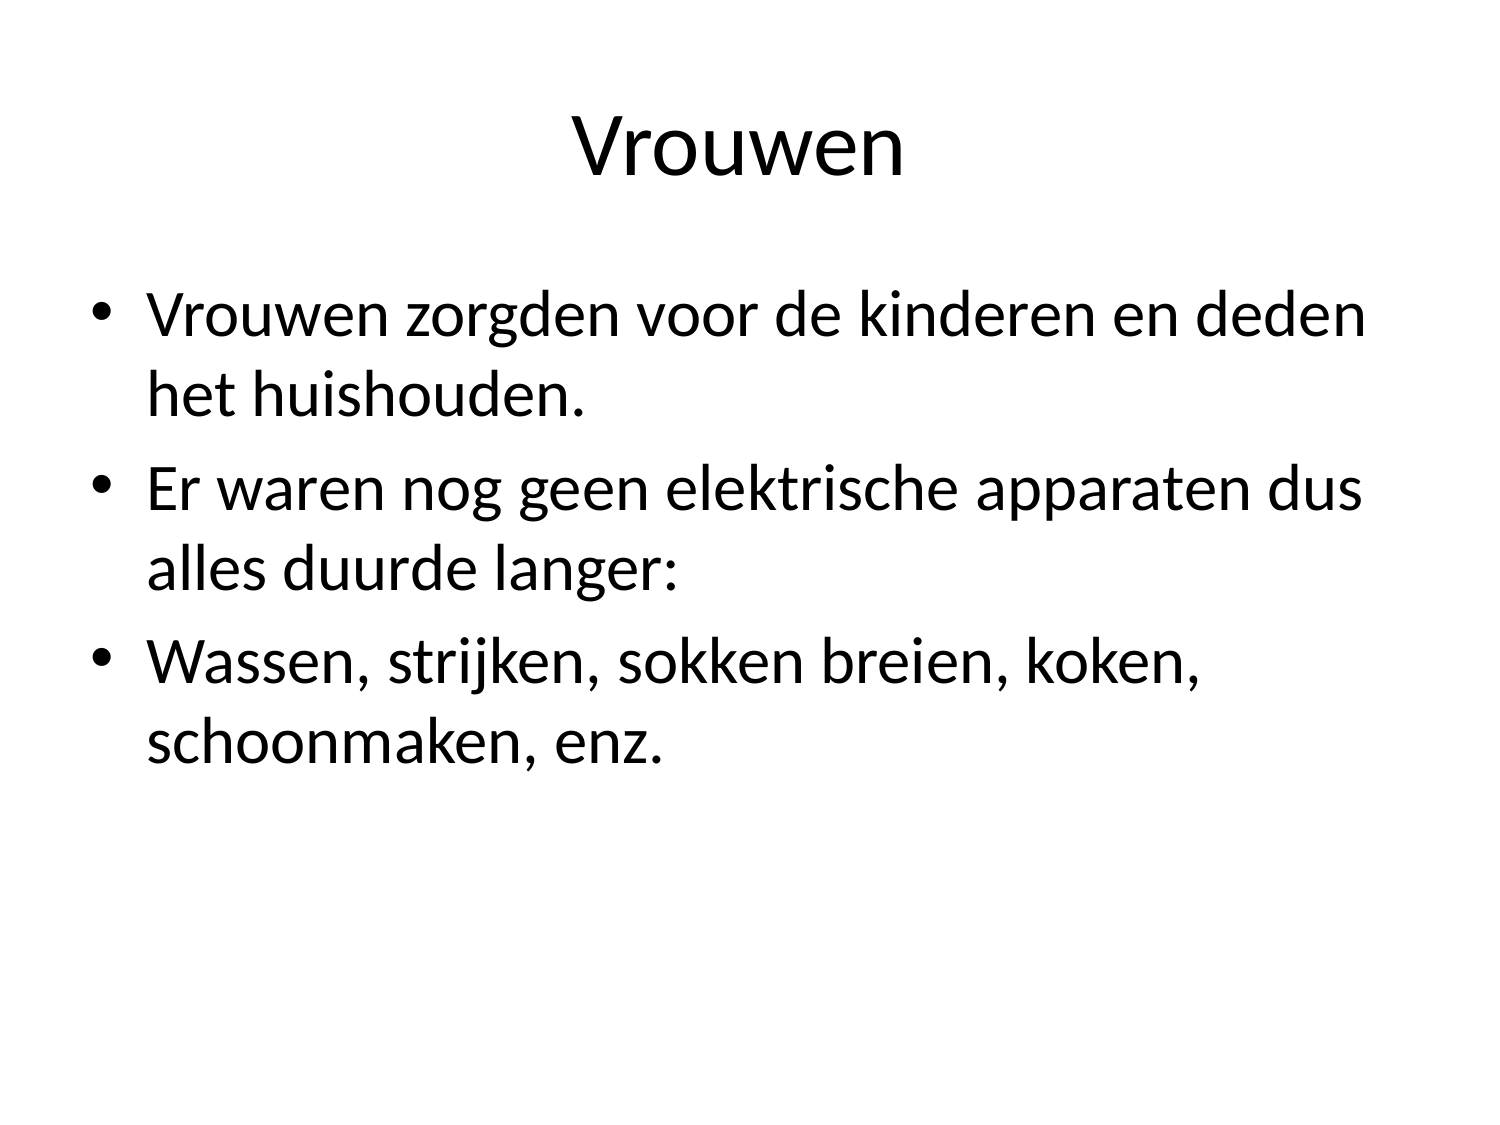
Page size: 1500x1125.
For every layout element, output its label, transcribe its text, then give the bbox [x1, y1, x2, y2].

title Vrouwen [75, 45, 1425, 233]
list Vrouwen zorgden voor de kinderen en deden het huishouden. Er waren nog geen elektrische apparaten dus alles duurde langer: Wassen, strijken, sokken breien, koken, schoonmaken, enz. [75, 262, 1425, 1005]
